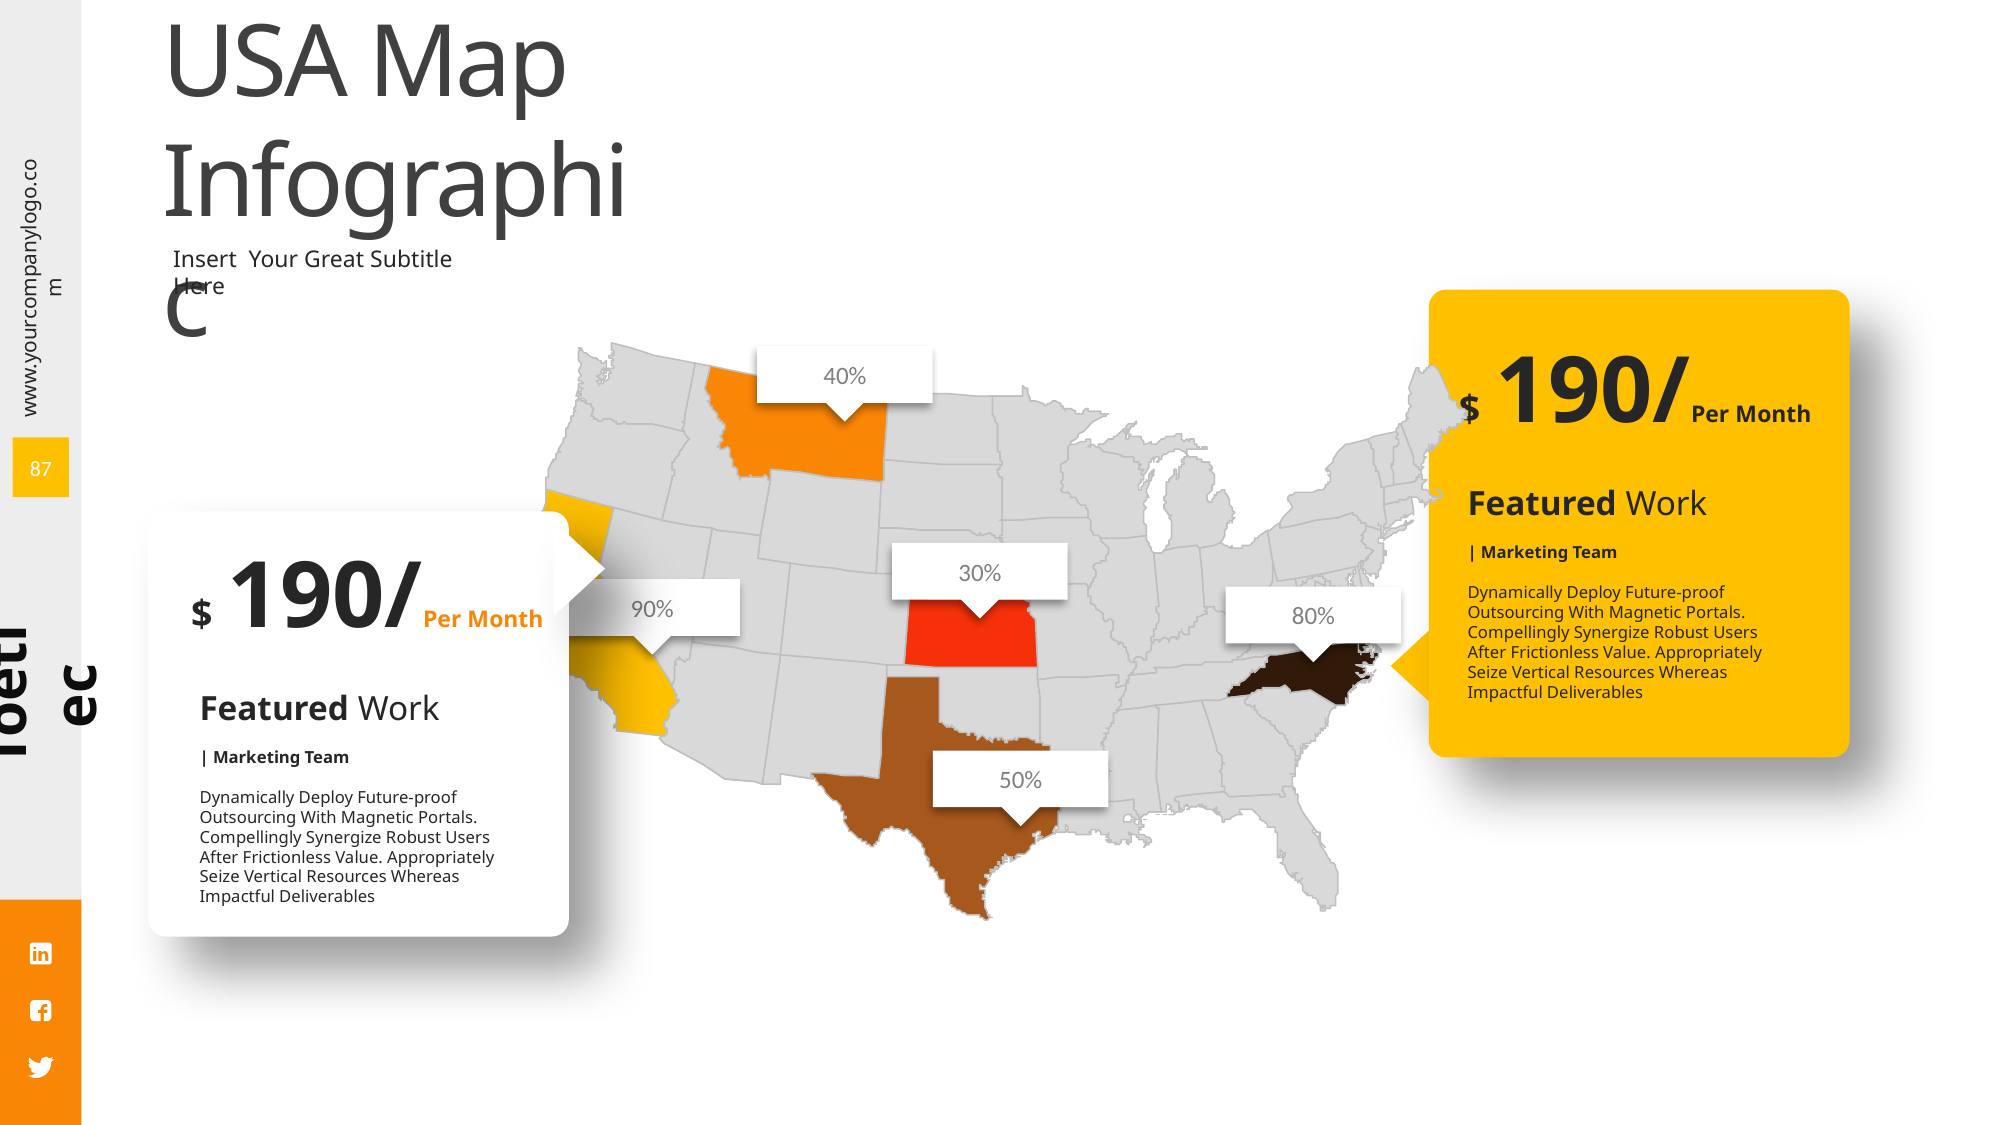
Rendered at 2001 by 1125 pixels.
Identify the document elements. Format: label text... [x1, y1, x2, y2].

text_box USA Map Infographic [147, 116, 677, 236]
slide_number 87 [12, 437, 69, 498]
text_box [1390, 289, 1850, 758]
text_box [167, 528, 567, 917]
text_box Insert Your Great Subtitle Here [158, 237, 512, 307]
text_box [533, 342, 1467, 921]
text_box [148, 511, 606, 937]
